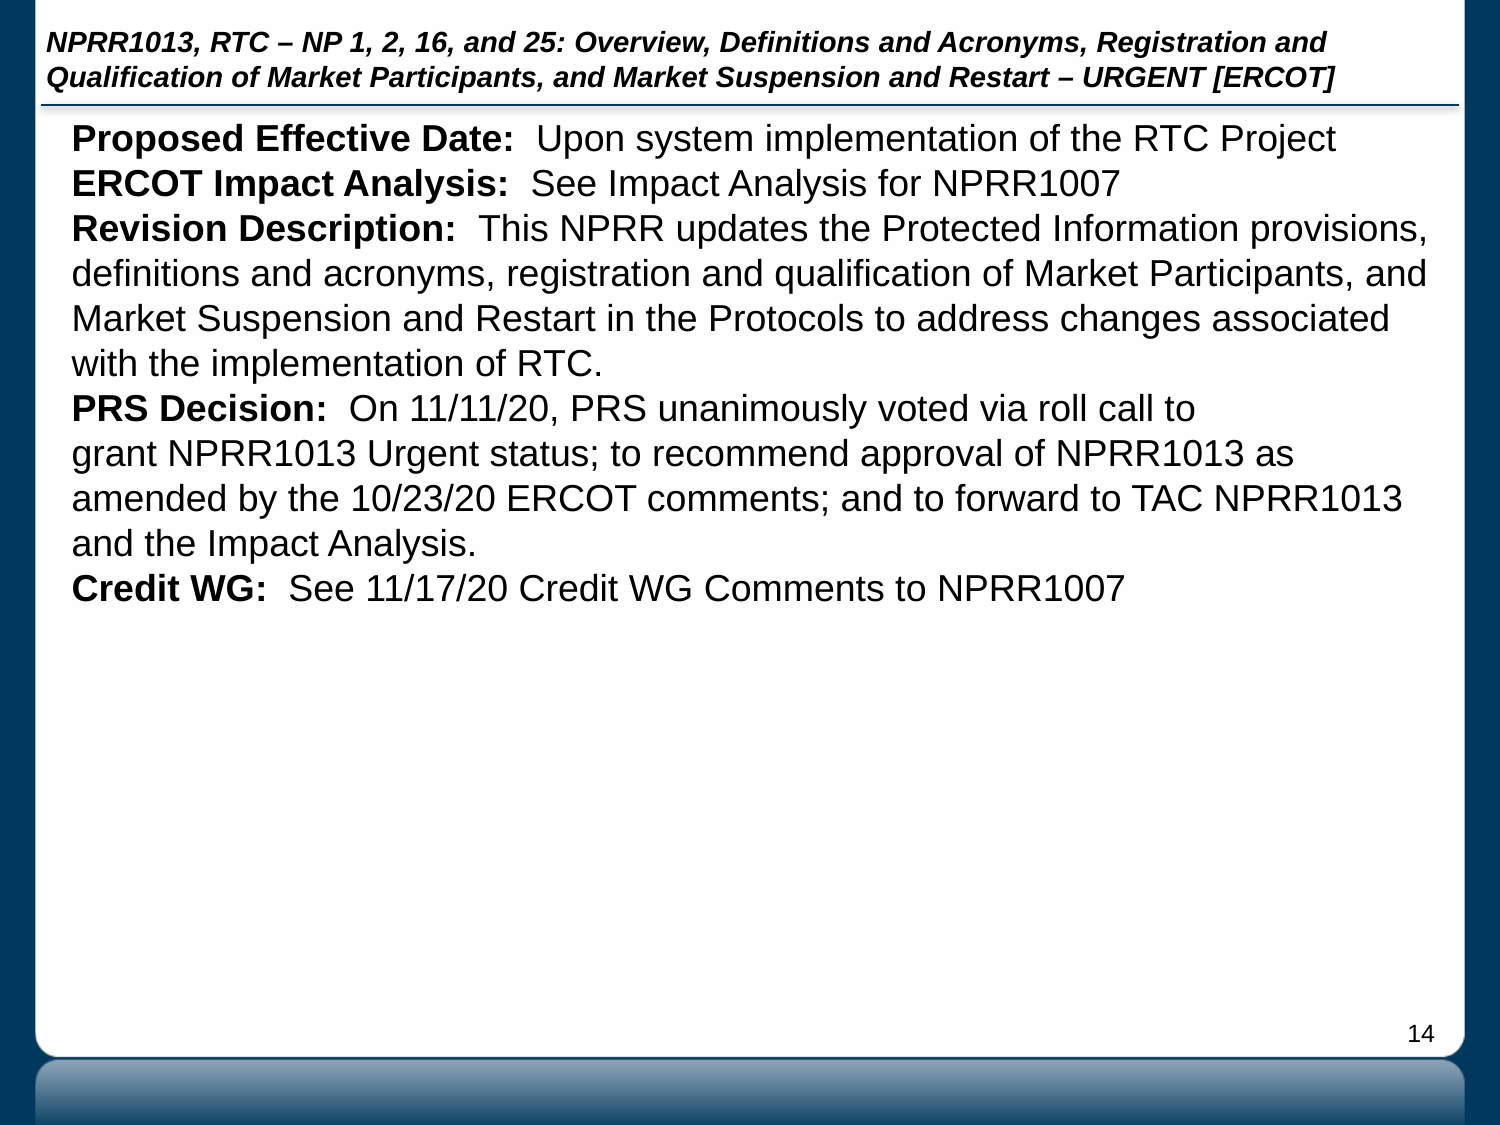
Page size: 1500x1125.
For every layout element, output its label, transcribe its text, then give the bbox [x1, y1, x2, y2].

picture [35, 0, 1465, 1125]
title NPRR1013, RTC – NP 1, 2, 16, and 25: Overview, Definitions and Acronyms, Registration and Qualification of Market Participants, and Market Suspension and Restart – URGENT [ERCOT] [31, 20, 1464, 97]
text_box Proposed Effective Date: Upon system implementation of the RTC Project ERCOT Impact Analysis: See Impact Analysis for NPRR1007 Revision Description: This NPRR updates the Protected Information provisions, definitions and acronyms, registration and qualification of Market Participants, and Market Suspension and Restart in the Protocols to address changes associated with the implementation of RTC. PRS Decision: On 11/11/20, PRS unanimously voted via roll call to grant NPRR1013 Urgent status; to recommend approval of NPRR1013 as amended by the 10/23/20 ERCOT comments; and to forward to TAC NPRR1013 and the Impact Analysis. Credit WG: See 11/17/20 Credit WG Comments to NPRR1007 [56, 106, 1448, 706]
